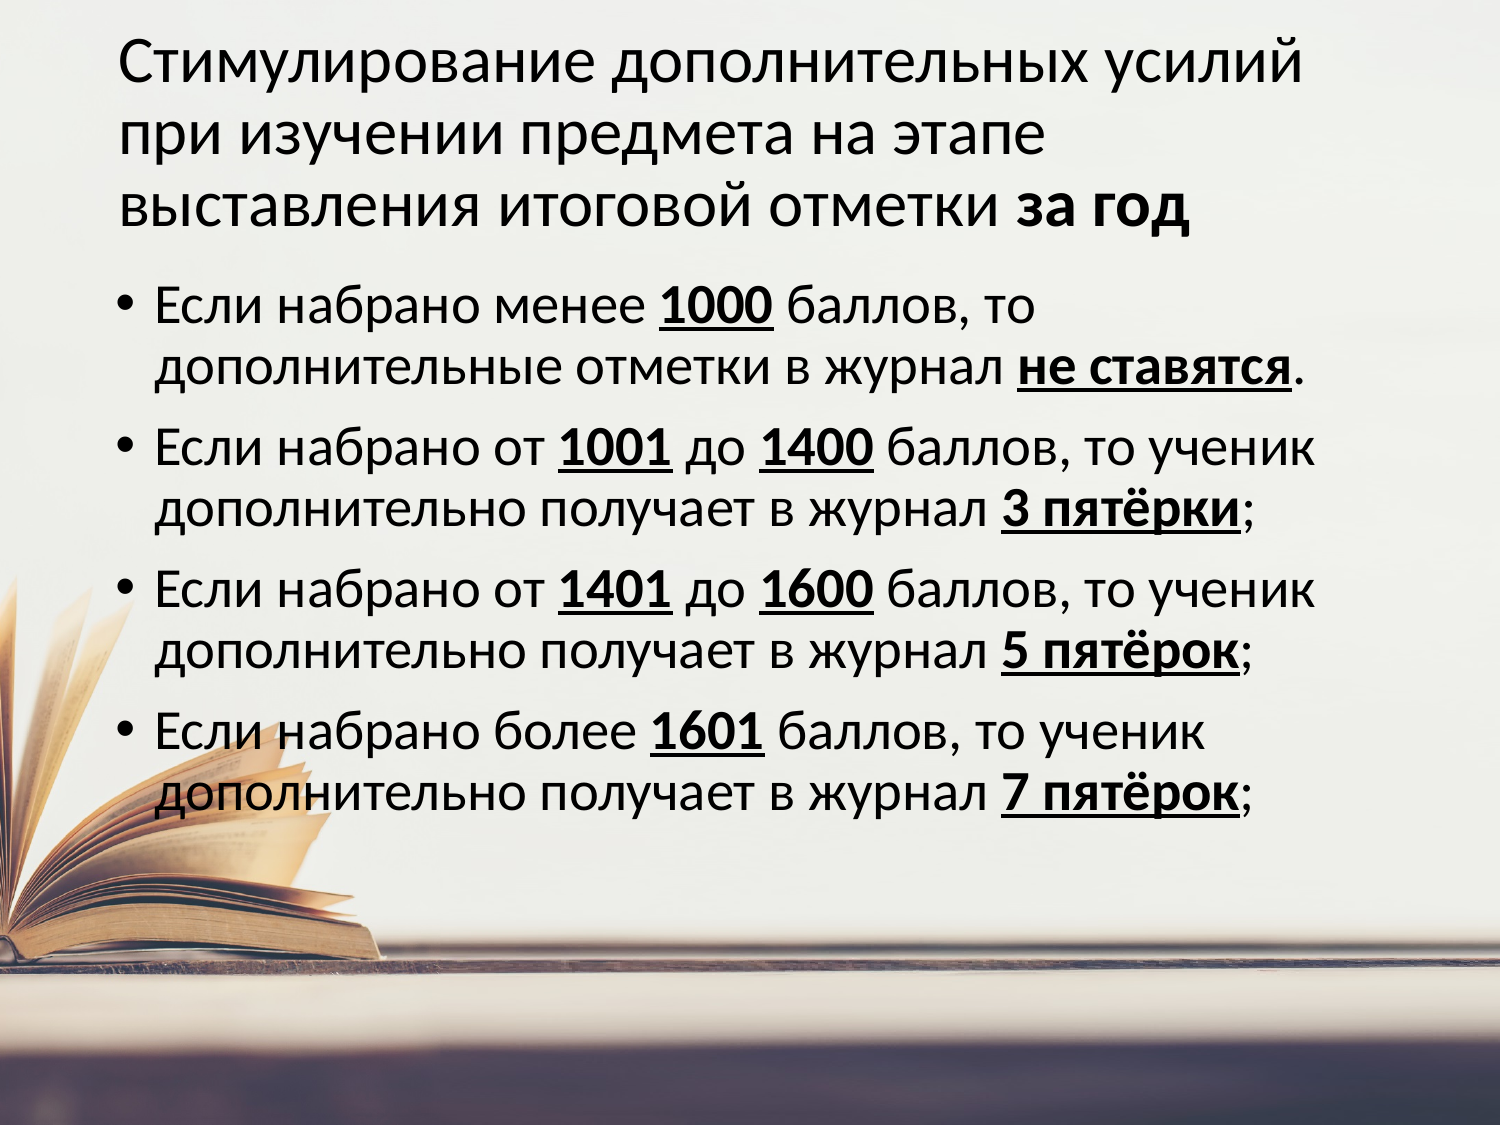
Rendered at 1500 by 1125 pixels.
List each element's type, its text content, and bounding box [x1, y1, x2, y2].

picture [0, 0, 1500, 1125]
title Стимулирование дополнительных усилий при изучении предмета на этапе выставления итоговой отметки за год [103, 21, 1400, 244]
list Если набрано менее 1000 баллов, то дополнительные отметки в журнал не ставятся. Если набрано от 1001 до 1400 баллов, то ученик дополнительно получает в журнал 3 пятёрки; Если набрано от 1401 до 1600 баллов, то ученик дополнительно получает в журнал 5 пятёрок; Если набрано более 1601 баллов, то ученик дополнительно получает в журнал 7 пятёрок; [100, 267, 1341, 882]
